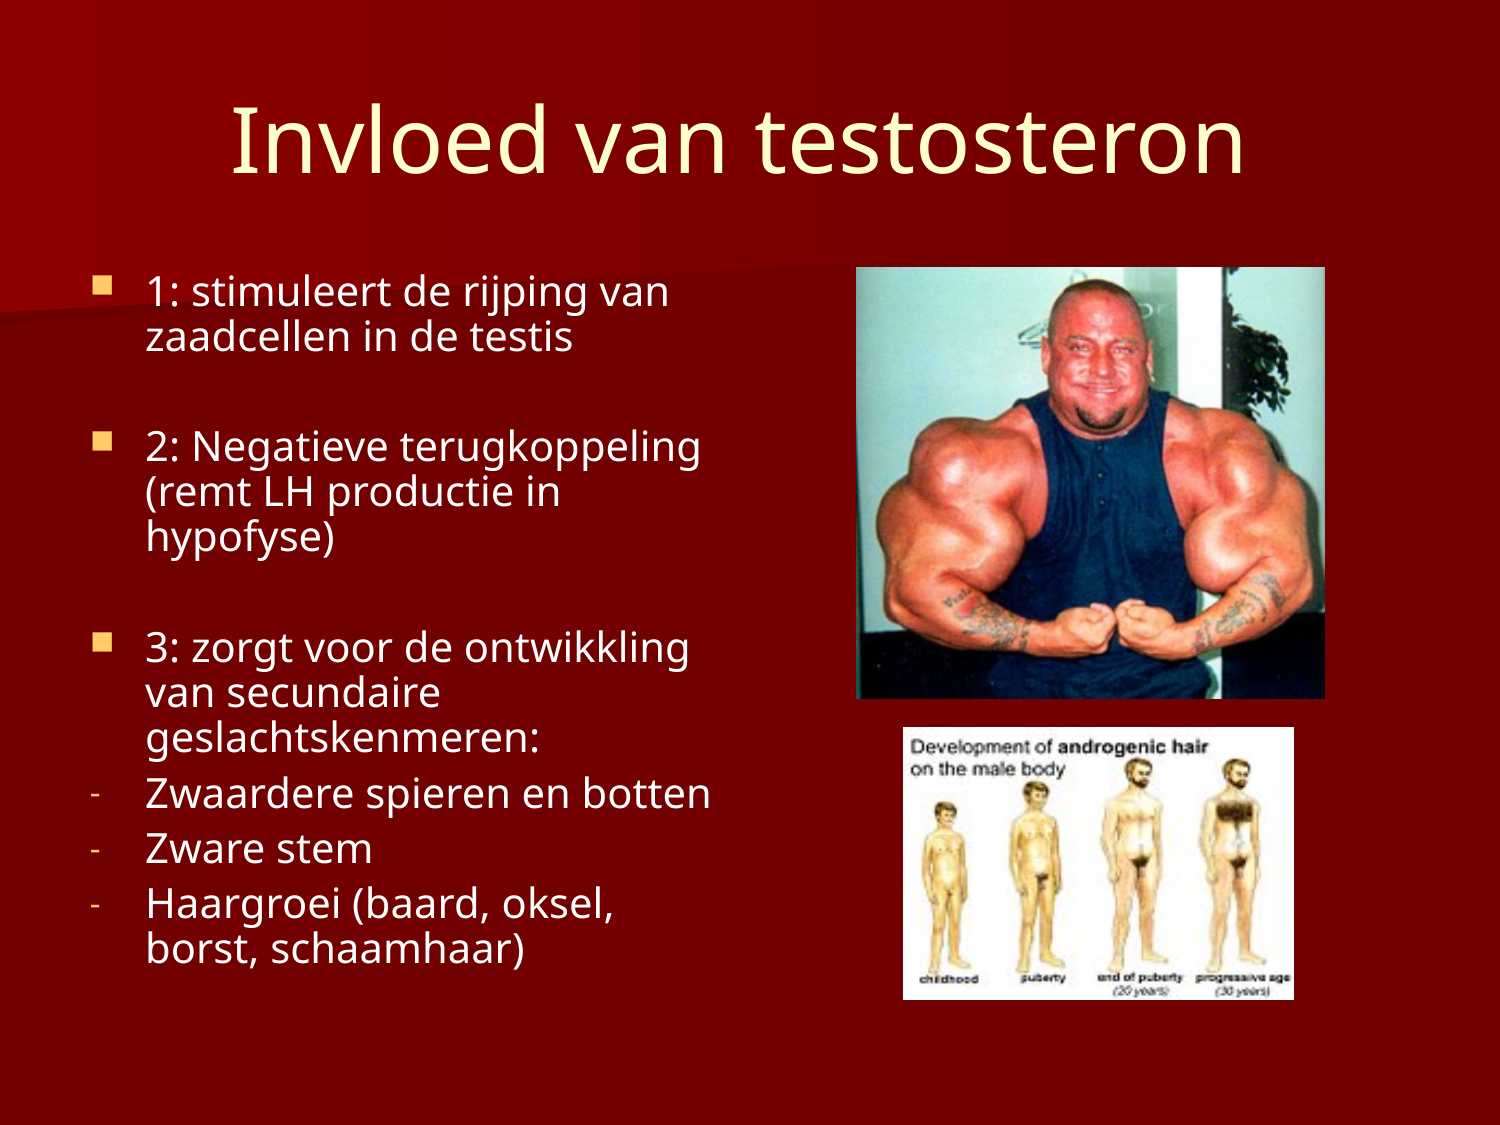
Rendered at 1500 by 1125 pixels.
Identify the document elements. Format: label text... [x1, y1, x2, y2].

picture [855, 266, 1326, 699]
list 1: stimuleert de rijping van zaadcellen in de testis 2: Negatieve terugkoppeling (remt LH productie in hypofyse)‏ 3: zorgt voor de ontwikkling van secundaire geslachtskenmeren: Zwaardere spieren en botten Zware stem Haargroei (baard, oksel, borst, schaamhaar)‏ [74, 262, 738, 1037]
picture [903, 727, 1294, 1000]
title Invloed van testosteron [64, 42, 1416, 231]
